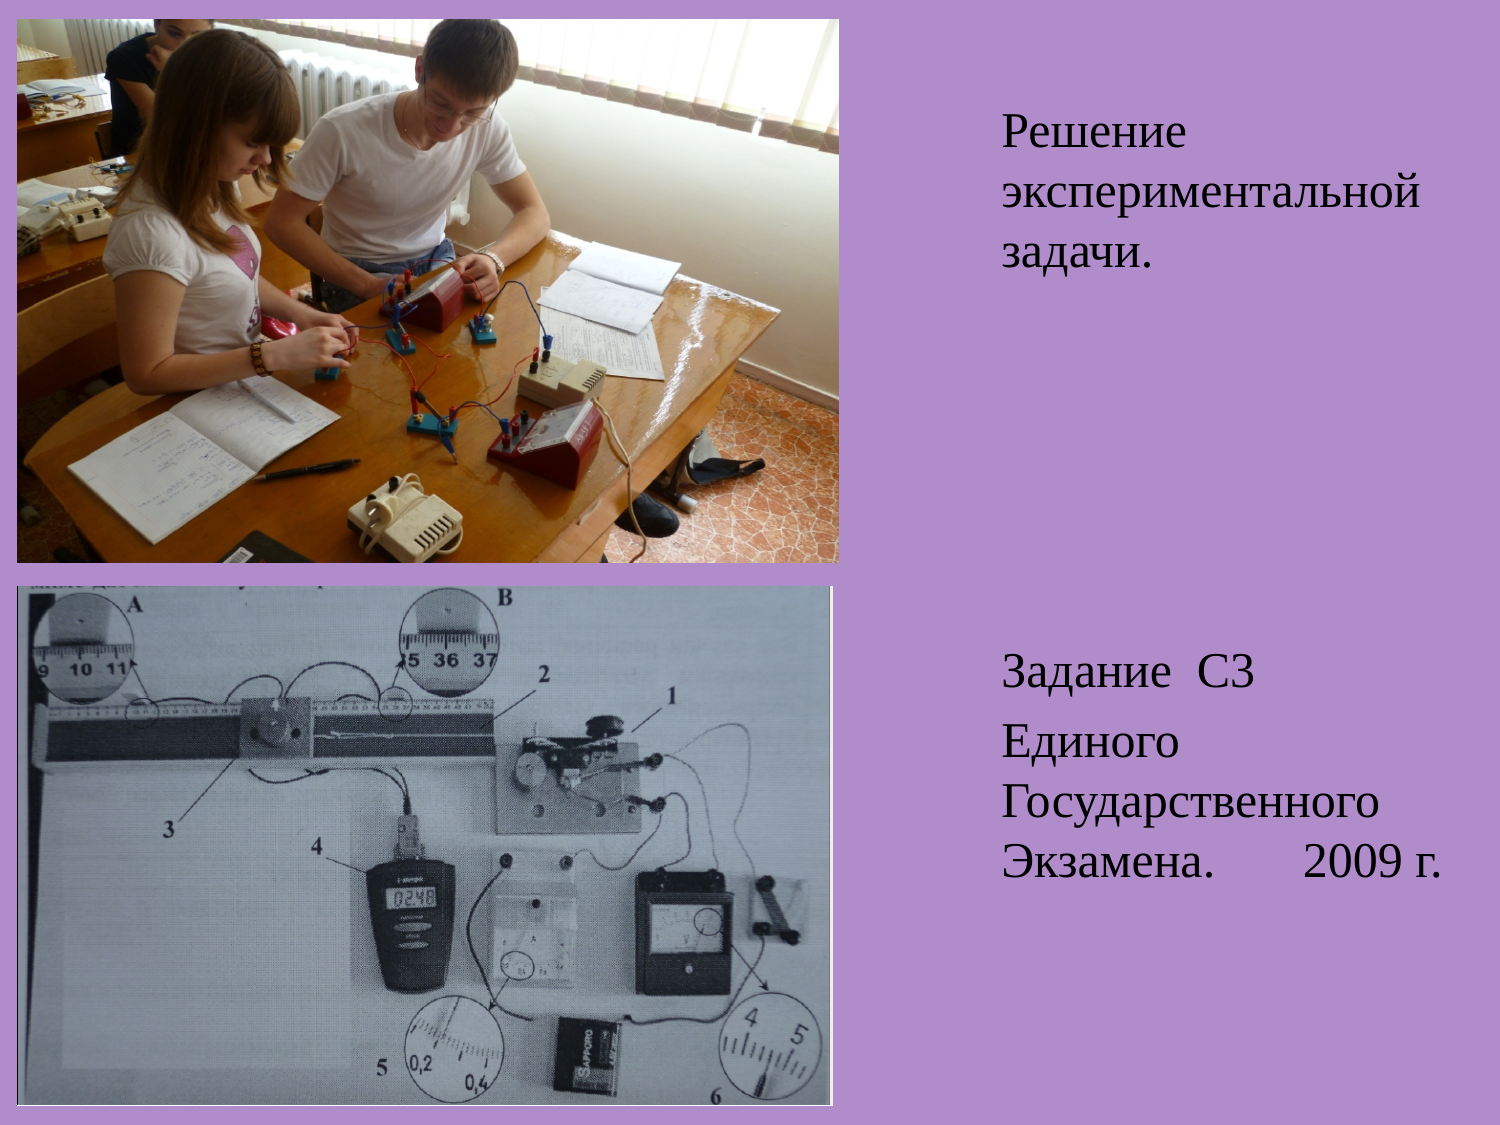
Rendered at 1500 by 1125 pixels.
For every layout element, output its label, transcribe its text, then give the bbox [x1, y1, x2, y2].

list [17, 18, 839, 563]
list Решение экспериментальной задачи. Задание С3 Единого Государственного Экзамена. 2009 г. [986, 90, 1480, 1047]
picture [17, 585, 833, 1107]
